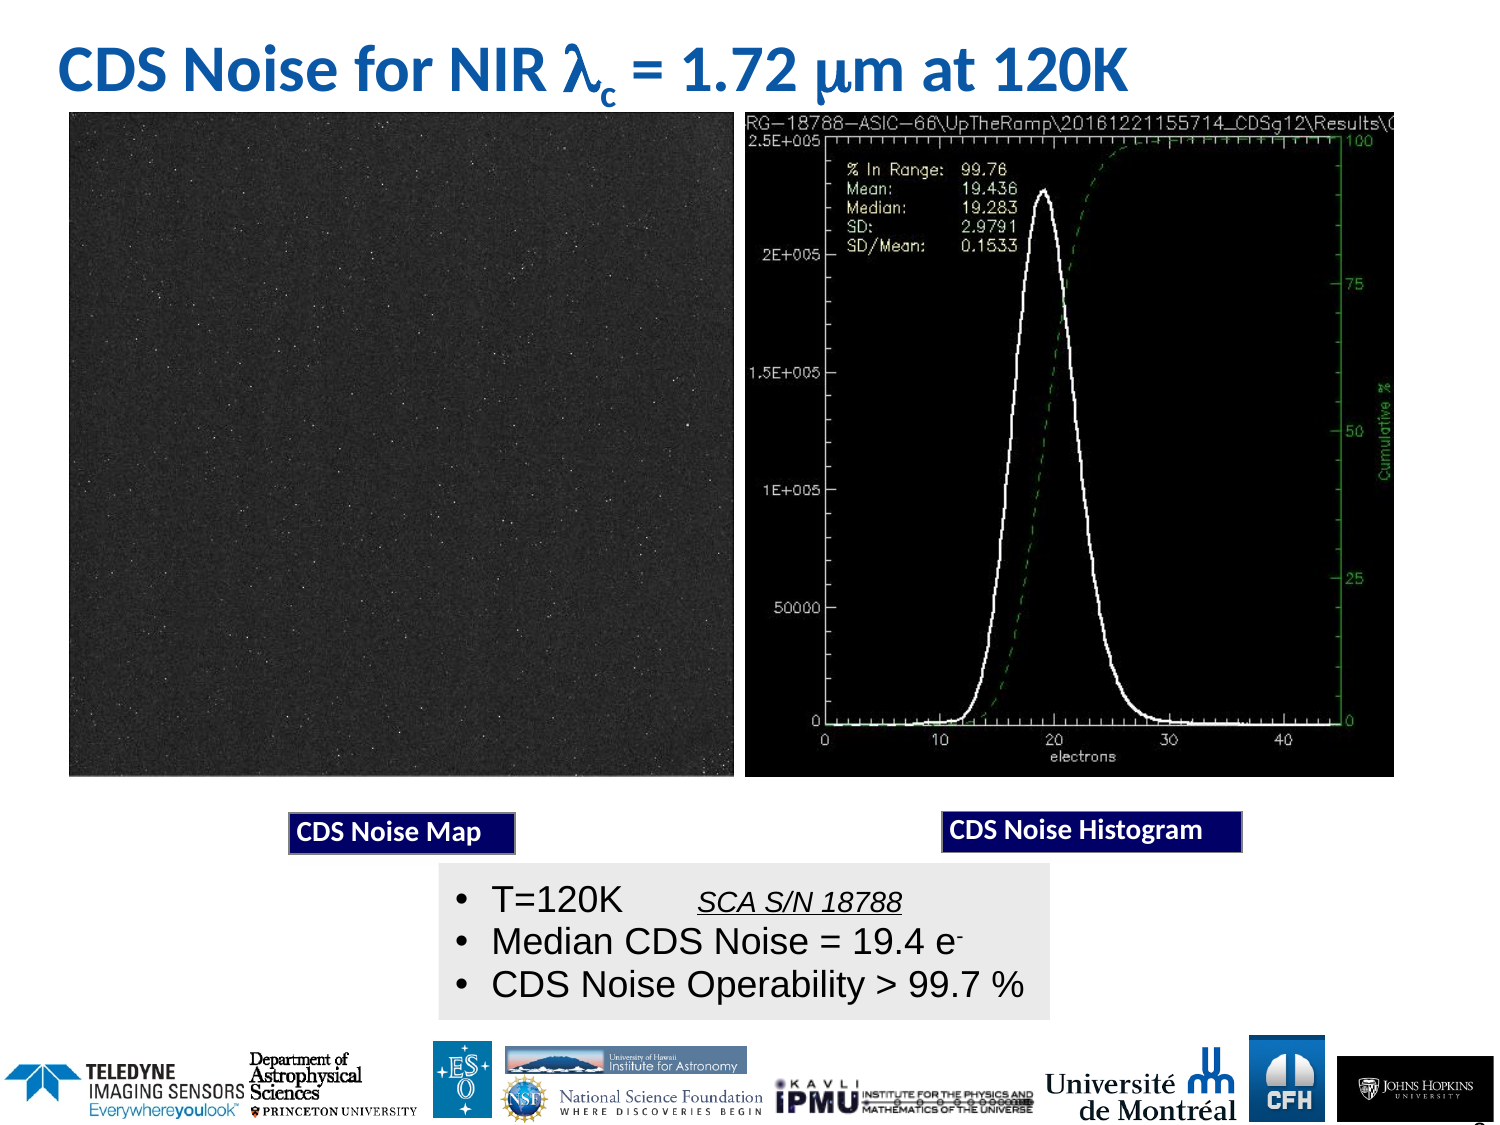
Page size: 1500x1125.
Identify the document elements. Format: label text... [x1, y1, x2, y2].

text_box CDS Noise Histogram [942, 811, 1242, 853]
slide_number 13 [1458, 1082, 1500, 1123]
picture [460, 1079, 472, 1084]
picture [451, 1058, 455, 1077]
picture [1337, 1056, 1494, 1122]
picture [1041, 1043, 1240, 1124]
text_box T=120K SCA S/N 18788 Median CDS Noise = 19.4 e- CDS Noise Operability > 99.7 % [438, 863, 1050, 1020]
picture [466, 1055, 473, 1065]
title CDS Noise for NIR lc = 1.72 mm at 120K [50, 24, 1438, 115]
picture [767, 1068, 1038, 1125]
picture [460, 1093, 472, 1098]
picture [4, 1064, 244, 1119]
picture [745, 112, 1394, 777]
picture [249, 1042, 418, 1119]
picture [69, 112, 735, 777]
text_box CDS Noise Map [289, 812, 515, 854]
picture [1249, 1035, 1325, 1122]
picture [500, 1046, 763, 1123]
